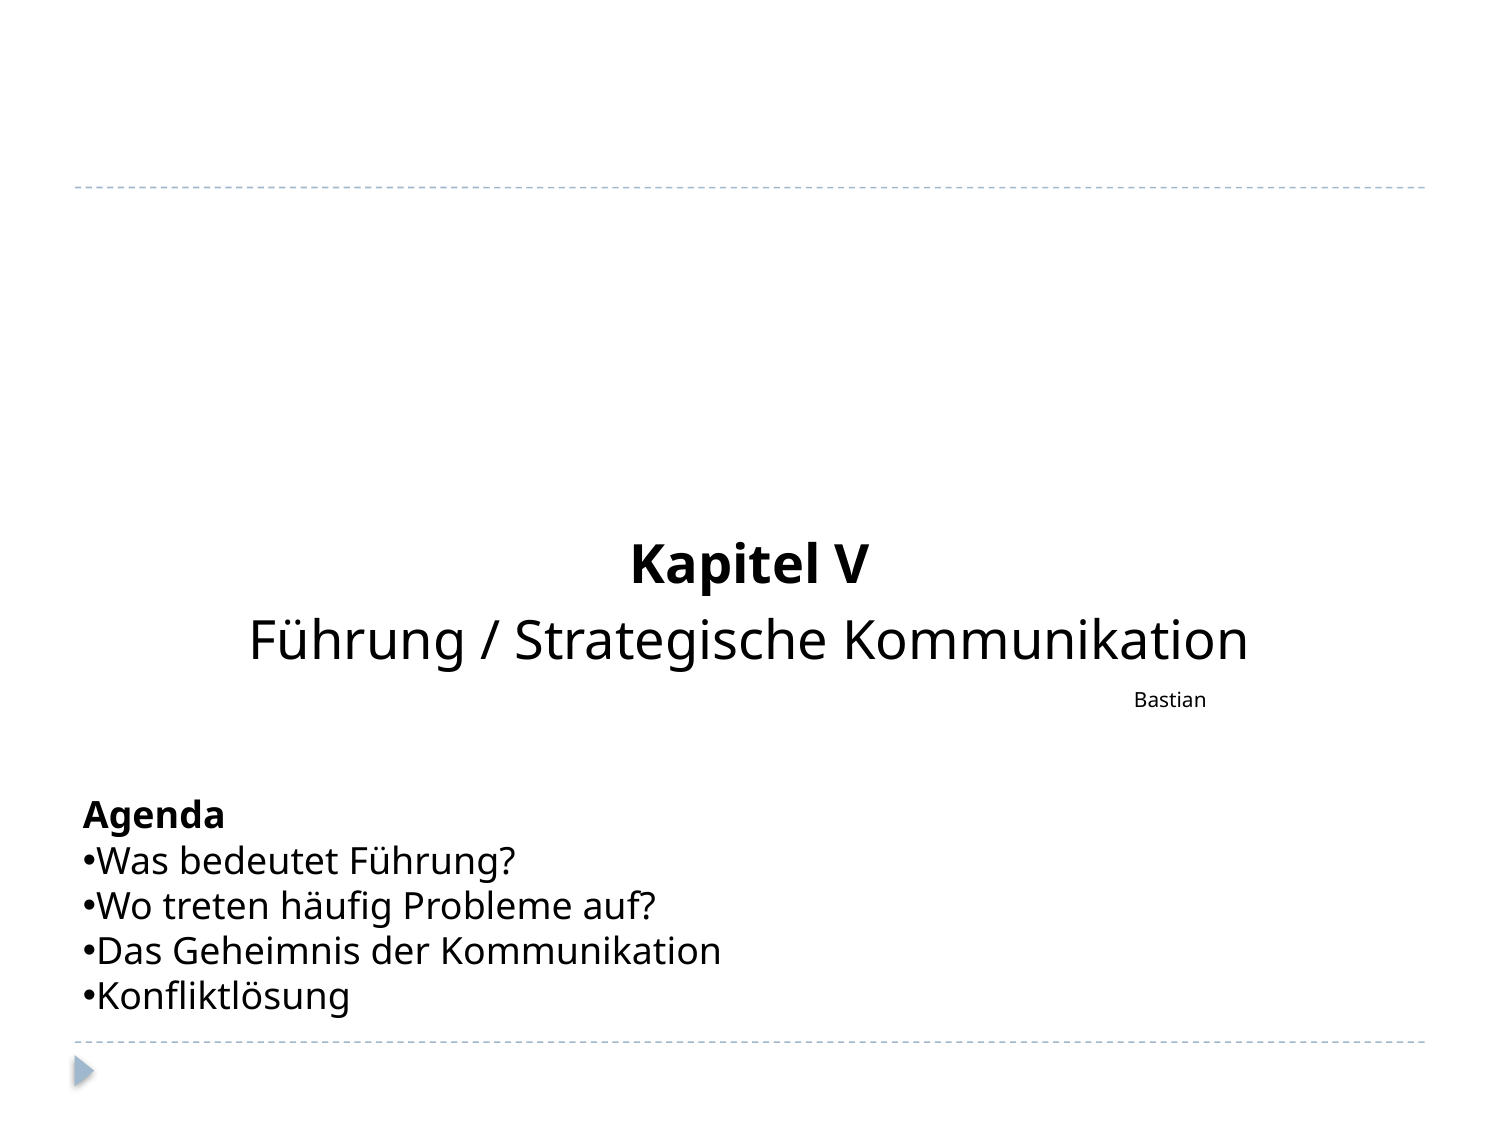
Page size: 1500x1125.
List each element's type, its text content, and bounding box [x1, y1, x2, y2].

text_box Bastian [1119, 679, 1222, 720]
text_box Agenda Was bedeutet Führung? Wo treten häufig Probleme auf? Das Geheimnis der Kommunikation Konfliktlösung [68, 785, 1455, 1019]
text_box Kapitel V Führung / Strategische Kommunikation [74, 200, 1425, 785]
